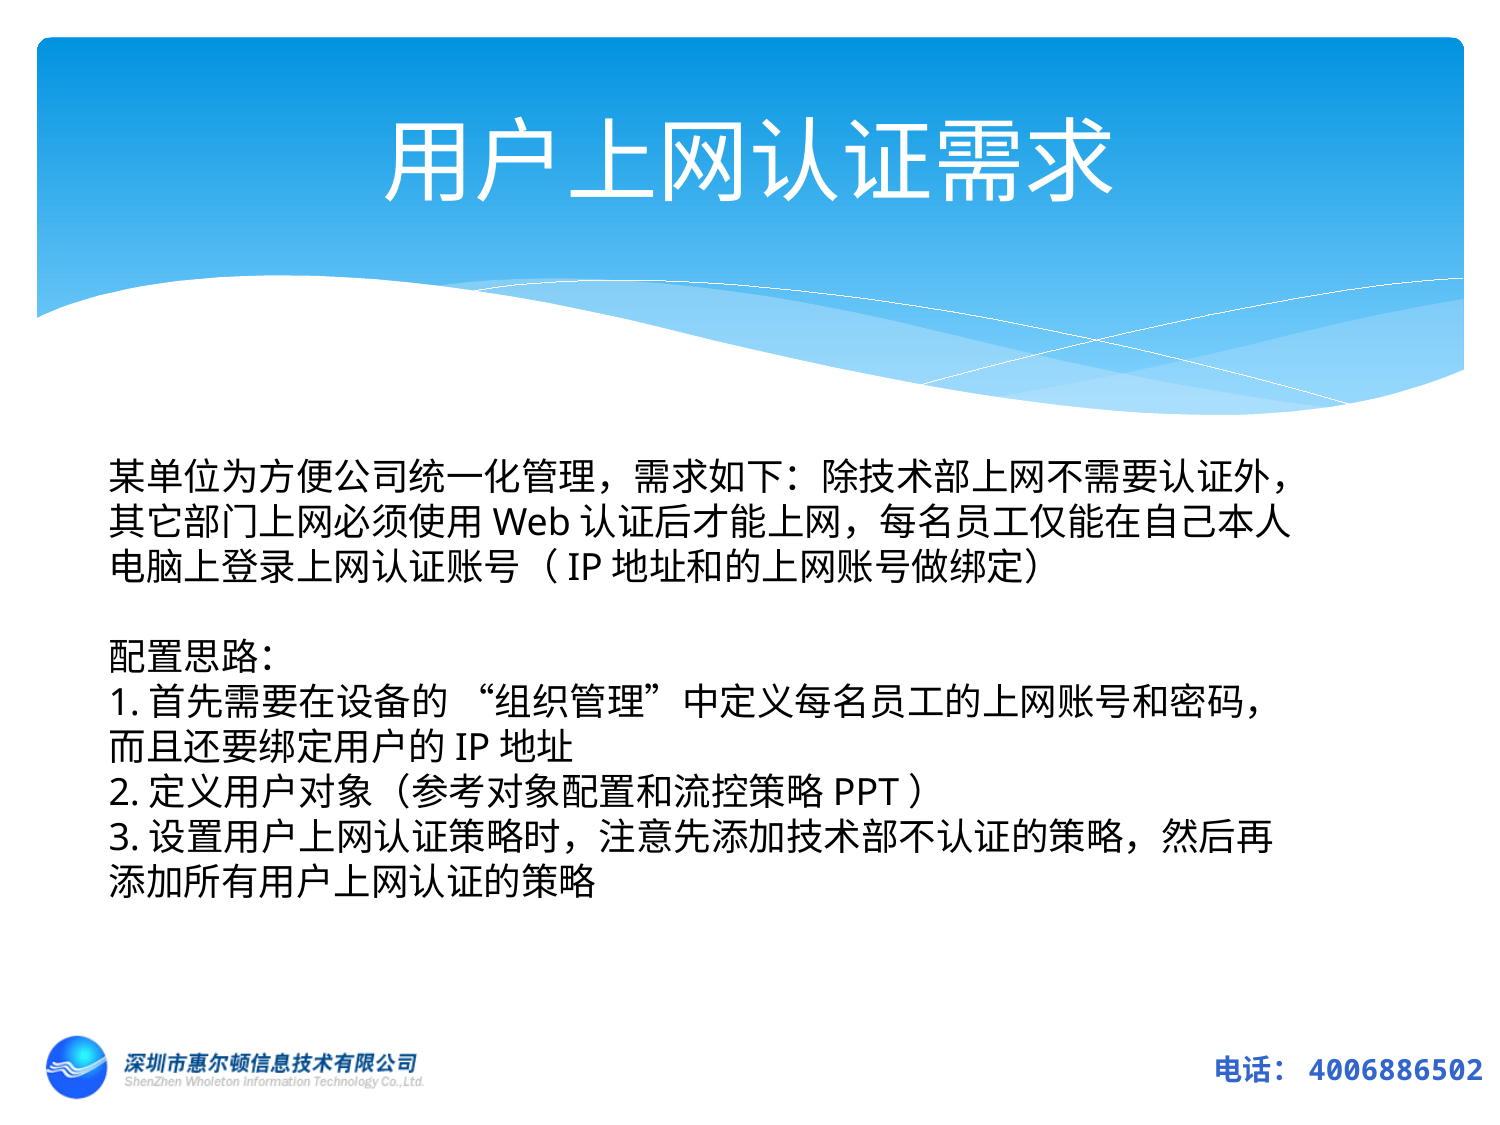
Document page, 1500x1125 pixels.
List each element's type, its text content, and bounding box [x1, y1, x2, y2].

picture [24, 1024, 438, 1110]
title 用户上网认证需求 [74, 55, 1426, 262]
text_box 某单位为方便公司统一化管理，需求如下：除技术部上网不需要认证外，其它部门上网必须使用Web认证后才能上网，每名员工仅能在自己本人电脑上登录上网认证账号（IP地址和的上网账号做绑定） 配置思路： 1.首先需要在设备的 “组织管理”中定义每名员工的上网账号和密码，而且还要绑定用户的IP地址 2.定义用户对象（参考对象配置和流控策略PPT） 3.设置用户上网认证策略时，注意先添加技术部不认证的策略，然后再添加所有用户上网认证的策略 [93, 445, 1313, 1000]
